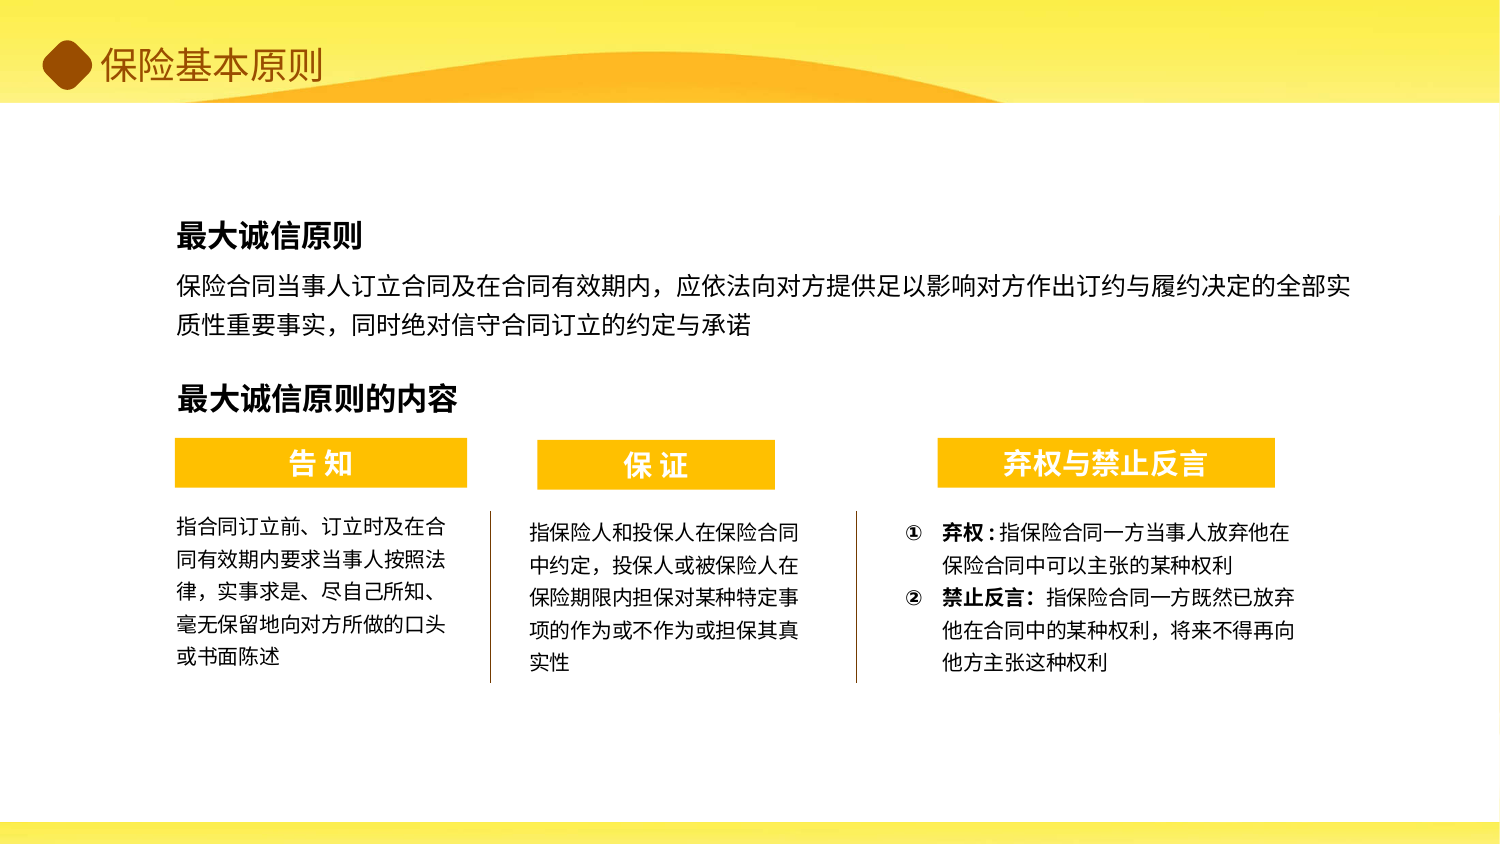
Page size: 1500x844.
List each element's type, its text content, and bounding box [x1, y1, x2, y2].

text_box 弃权与禁止反言 [937, 437, 1275, 488]
text_box 指合同订立前、订立时及在合同有效期内要求当事人按照法律，实事求是、尽自己所知、毫无保留地向对方所做的口头或书面陈述 [161, 499, 468, 677]
picture [0, 822, 1500, 844]
text_box 弃权:指保险合同一方当事人放弃他在保险合同中可以主张的某种权利 禁止反言：指保险合同一方既然已放弃他在合同中的某种权利，将来不得再向他方主张这种权利 [890, 505, 1318, 682]
text_box 最大诚信原则的内容 [163, 371, 574, 424]
text_box 保 证 [537, 439, 775, 490]
text_box 保险合同当事人订立合同及在合同有效期内，应依法向对方提供足以影响对方作出订约与履约决定的全部实质性重要事实，同时绝对信守合同订立的约定与承诺 [161, 254, 1388, 348]
picture [0, 0, 1500, 102]
text_box 告 知 [174, 437, 468, 488]
text_box 指保险人和投保人在保险合同中约定，投保人或被保险人在保险期限内担保对某种特定事项的作为或不作为或担保其真实性 [514, 505, 820, 682]
text_box 最大诚信原则 [161, 208, 572, 262]
